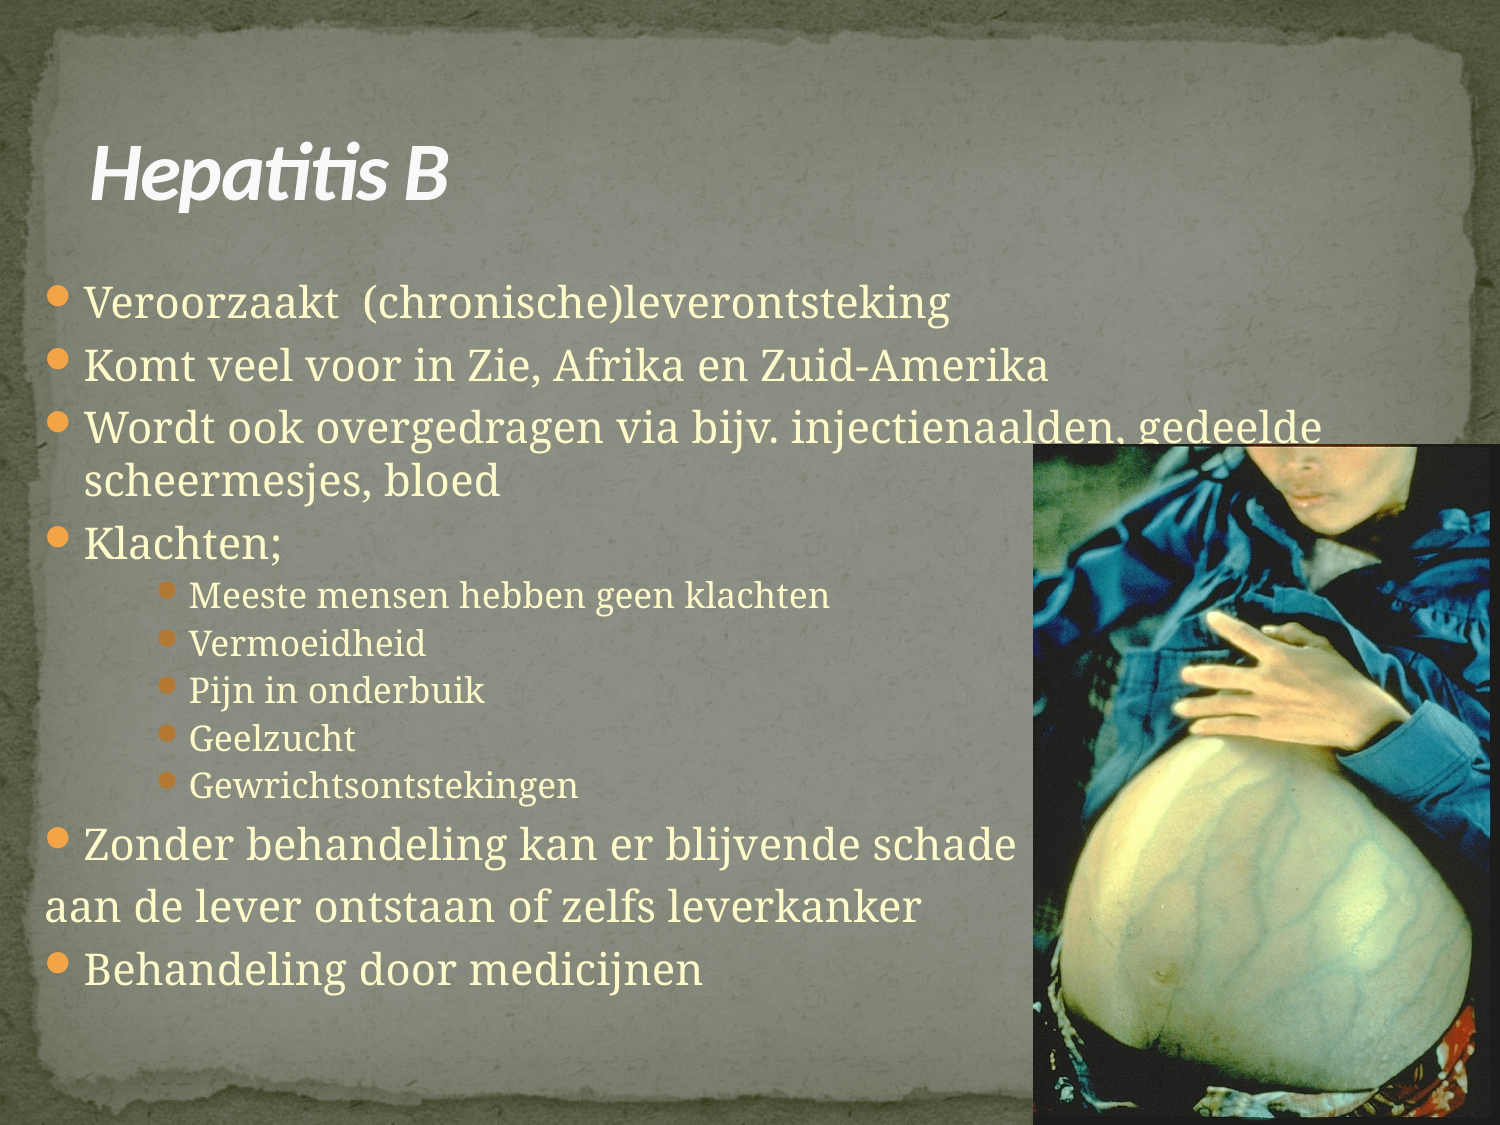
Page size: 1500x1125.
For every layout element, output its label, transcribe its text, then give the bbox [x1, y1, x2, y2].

picture [1033, 444, 1500, 1125]
list Veroorzaakt (chronische)leverontsteking Komt veel voor in Zie, Afrika en Zuid-Amerika Wordt ook overgedragen via bijv. injectienaalden, gedeelde scheermesjes, bloed Klachten; Meeste mensen hebben geen klachten Vermoeidheid Pijn in onderbuik Geelzucht Gewrichtsontstekingen Zonder behandeling kan er blijvende schade aan de lever ontstaan of zelfs leverkanker Behandeling door medicijnen [29, 267, 1380, 1010]
title Hepatitis B [74, 24, 1425, 225]
